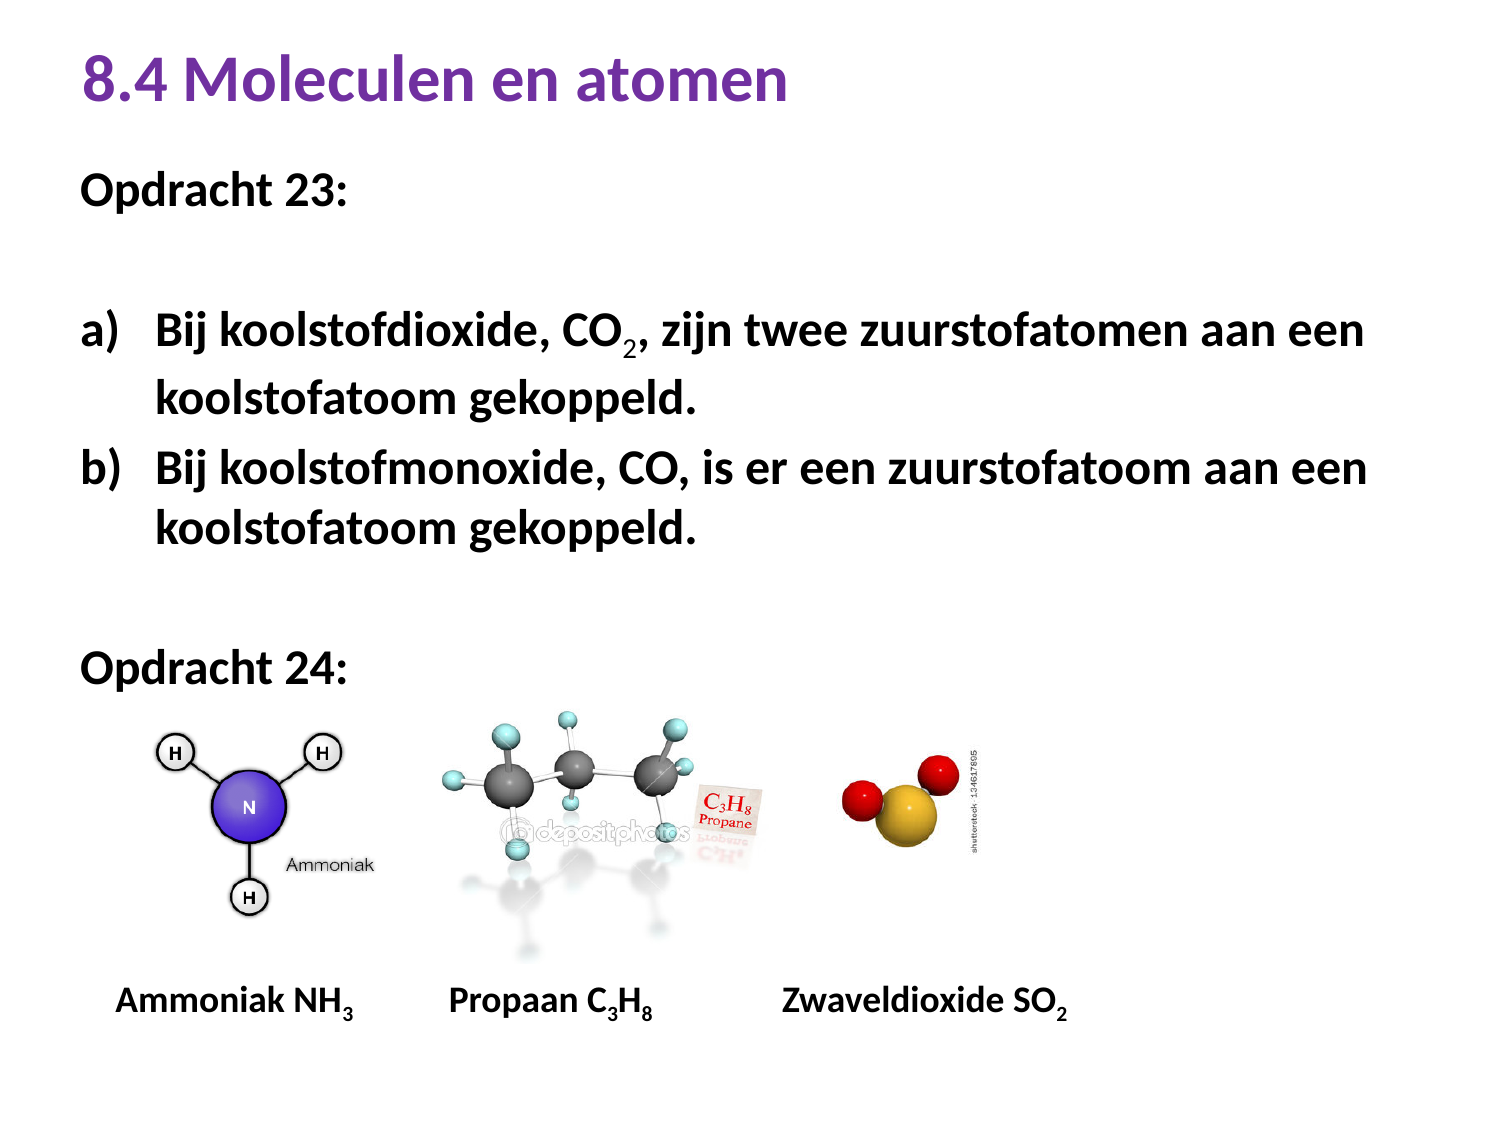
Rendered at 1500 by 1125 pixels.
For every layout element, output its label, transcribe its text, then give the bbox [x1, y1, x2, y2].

table_header Ammoniak NH3 [101, 978, 433, 1070]
table_header Zwaveldioxide SO2 [768, 978, 1099, 1070]
picture [413, 702, 786, 965]
title 8.4 Moleculen en atomen [67, 26, 1466, 125]
picture [137, 714, 387, 921]
list Opdracht 23: Bij koolstofdioxide, CO2, zijn twee zuurstofatomen aan een koolstofatoom gekoppeld. Bij koolstofmonoxide, CO, is er een zuurstofatoom aan een koolstofatoom gekoppeld. Opdracht 24: [64, 148, 1468, 1088]
table_header Propaan C3H8 [435, 978, 766, 1070]
picture [836, 737, 981, 867]
